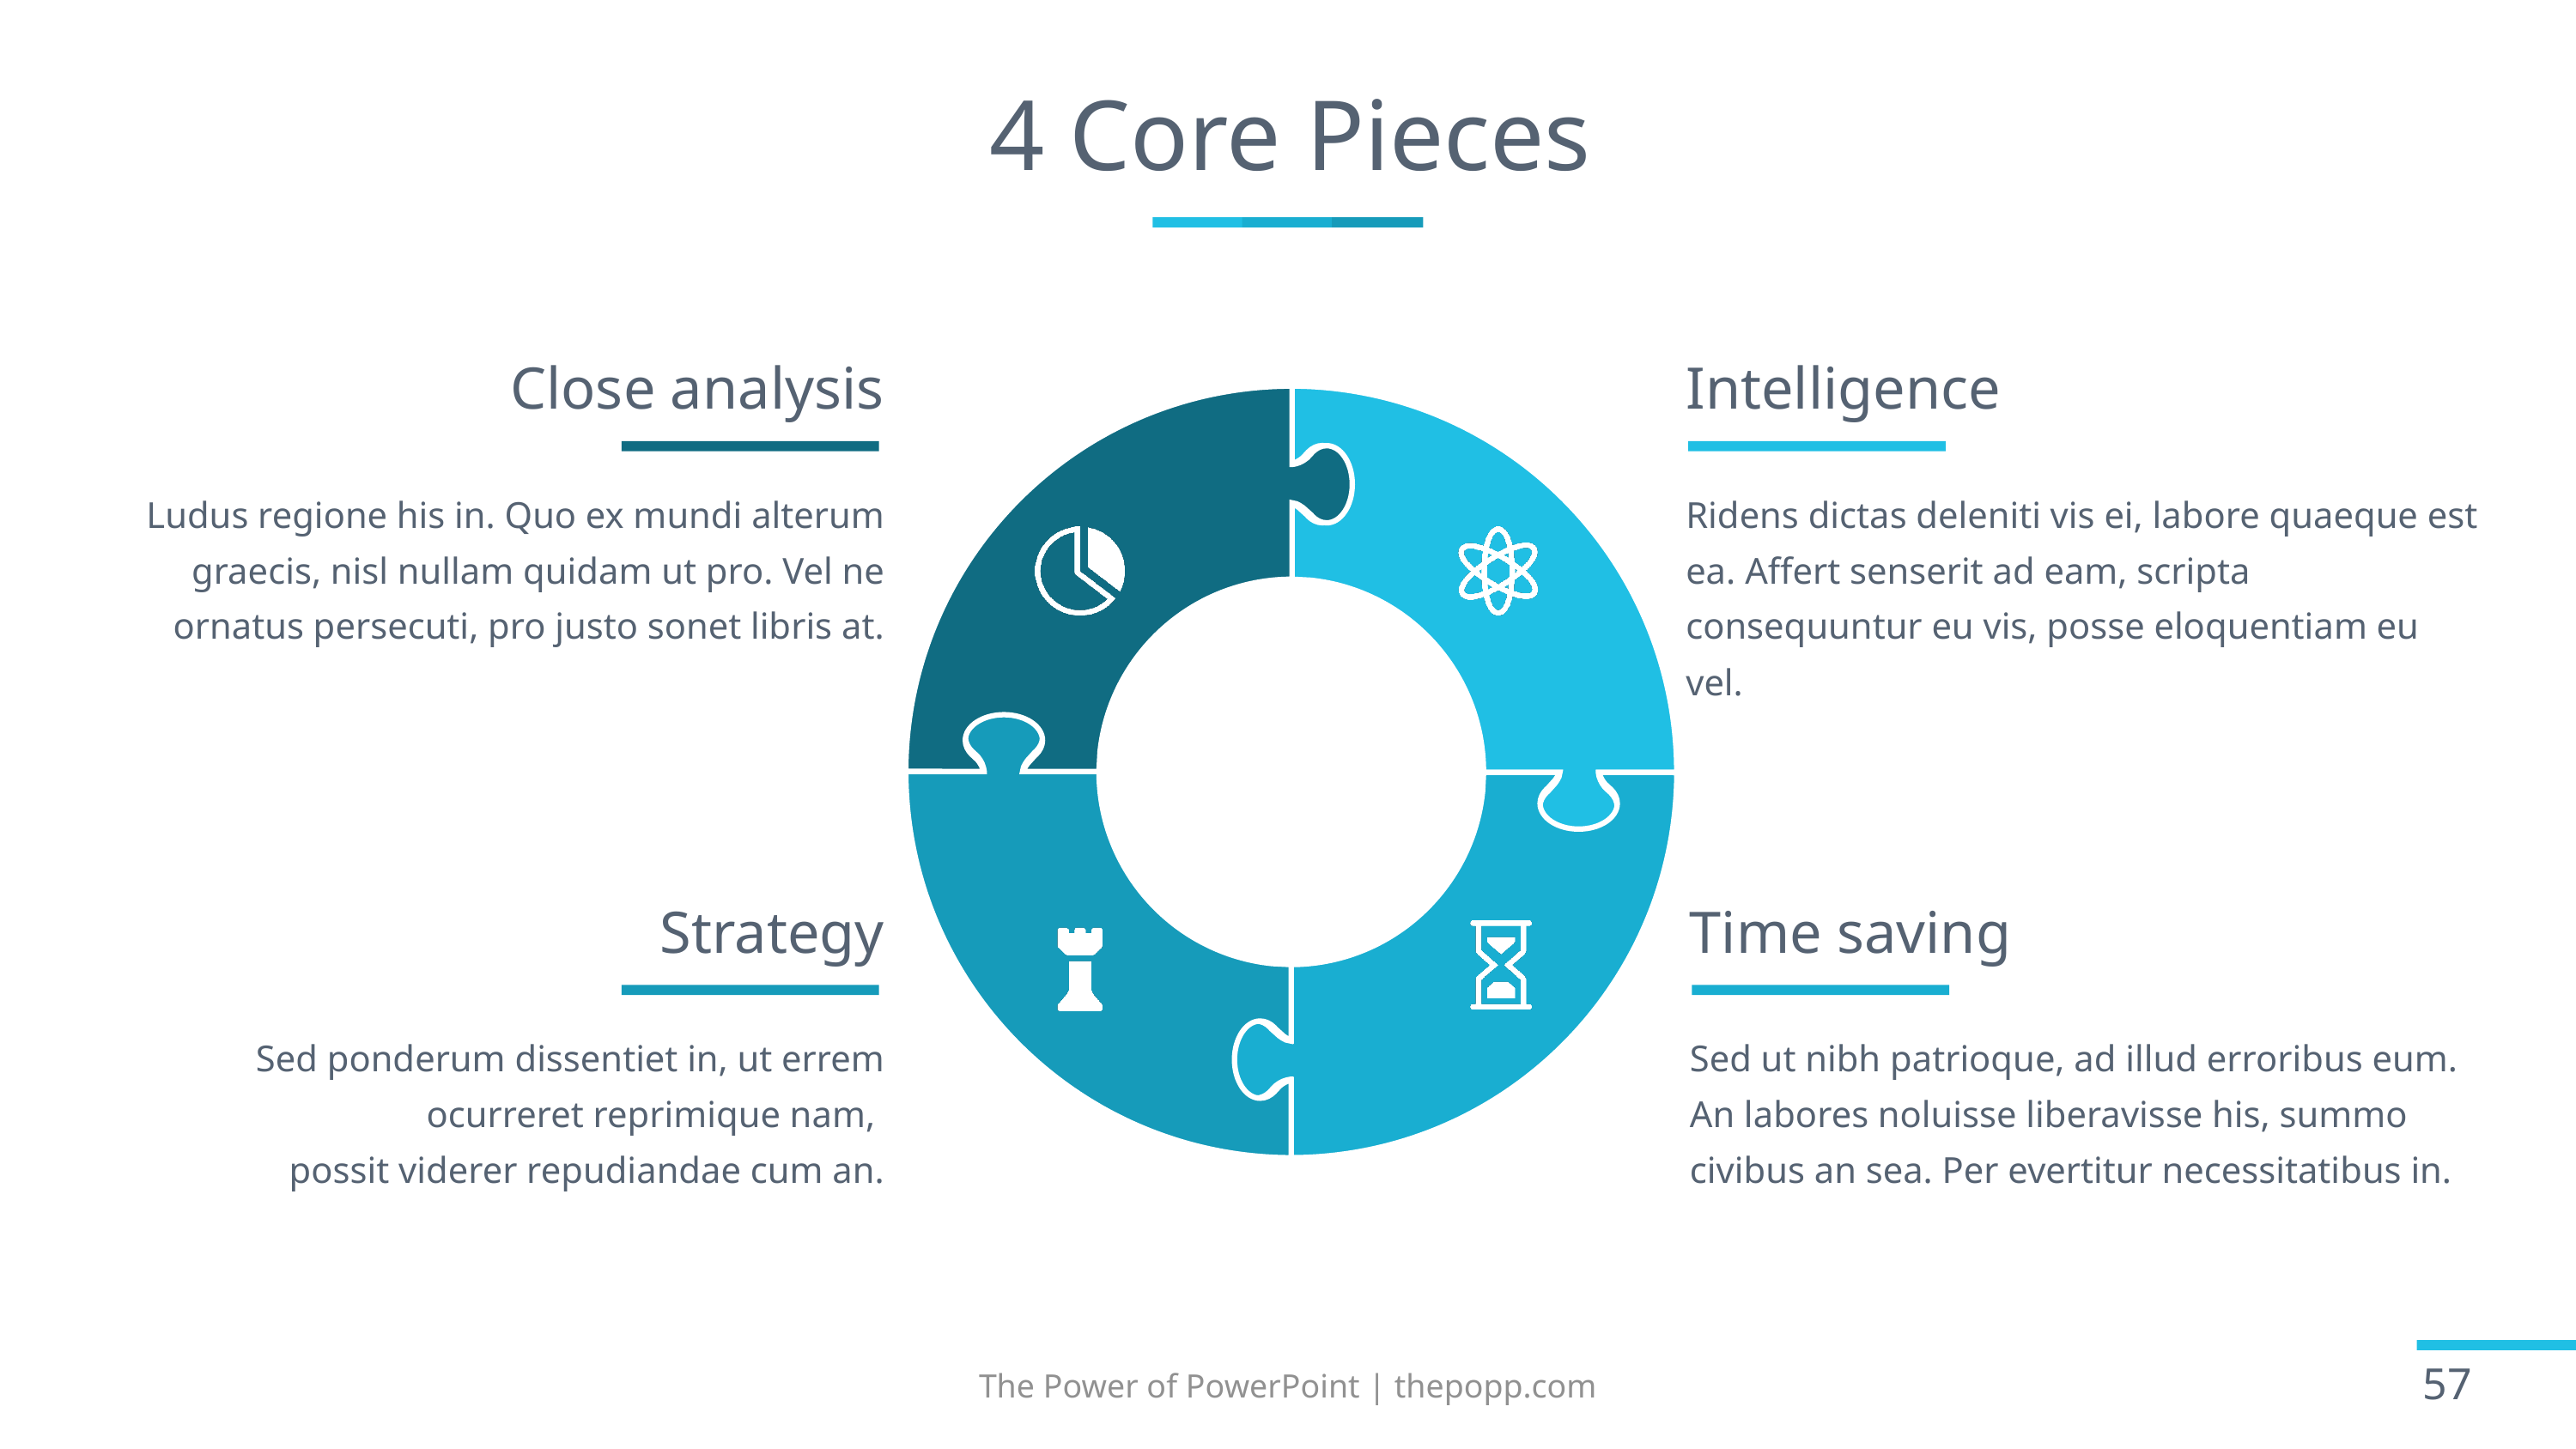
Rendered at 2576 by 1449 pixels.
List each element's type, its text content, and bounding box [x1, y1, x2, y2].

slide_number 57 [2409, 1351, 2576, 1421]
list Close analysis [76, 333, 898, 439]
title 4 Core Pieces [69, 49, 2512, 230]
picture [1453, 526, 1543, 615]
footer The Power of PowerPoint | thepopp.com [853, 1349, 1723, 1427]
picture [1035, 526, 1125, 615]
list Ludus regione his in. Quo ex mundi alterum graecis, nisl nullam quidam ut pro. Vel ne ornatus persecuti, pro justo sonet libris at. [76, 472, 898, 678]
list Strategy [76, 877, 898, 983]
picture [1035, 922, 1125, 1011]
list Sed ut nibh patrioque, ad illud erroribus eum. An labores noluisse liberavisse his, summo civibus an sea. Per evertitur necessitatibus in. [1676, 1016, 2498, 1222]
list Time saving [1676, 877, 2498, 983]
list Sed ponderum dissentiet in, ut errem ocurreret reprimique nam, possit viderer repudiandae cum an. [76, 1016, 898, 1222]
list Intelligence [1673, 333, 2494, 439]
picture [1453, 920, 1543, 1009]
list Ridens dictas deleniti vis ei, labore quaeque est ea. Affert senserit ad eam, scripta consequuntur eu vis, posse eloquentiam eu vel. [1673, 472, 2494, 678]
